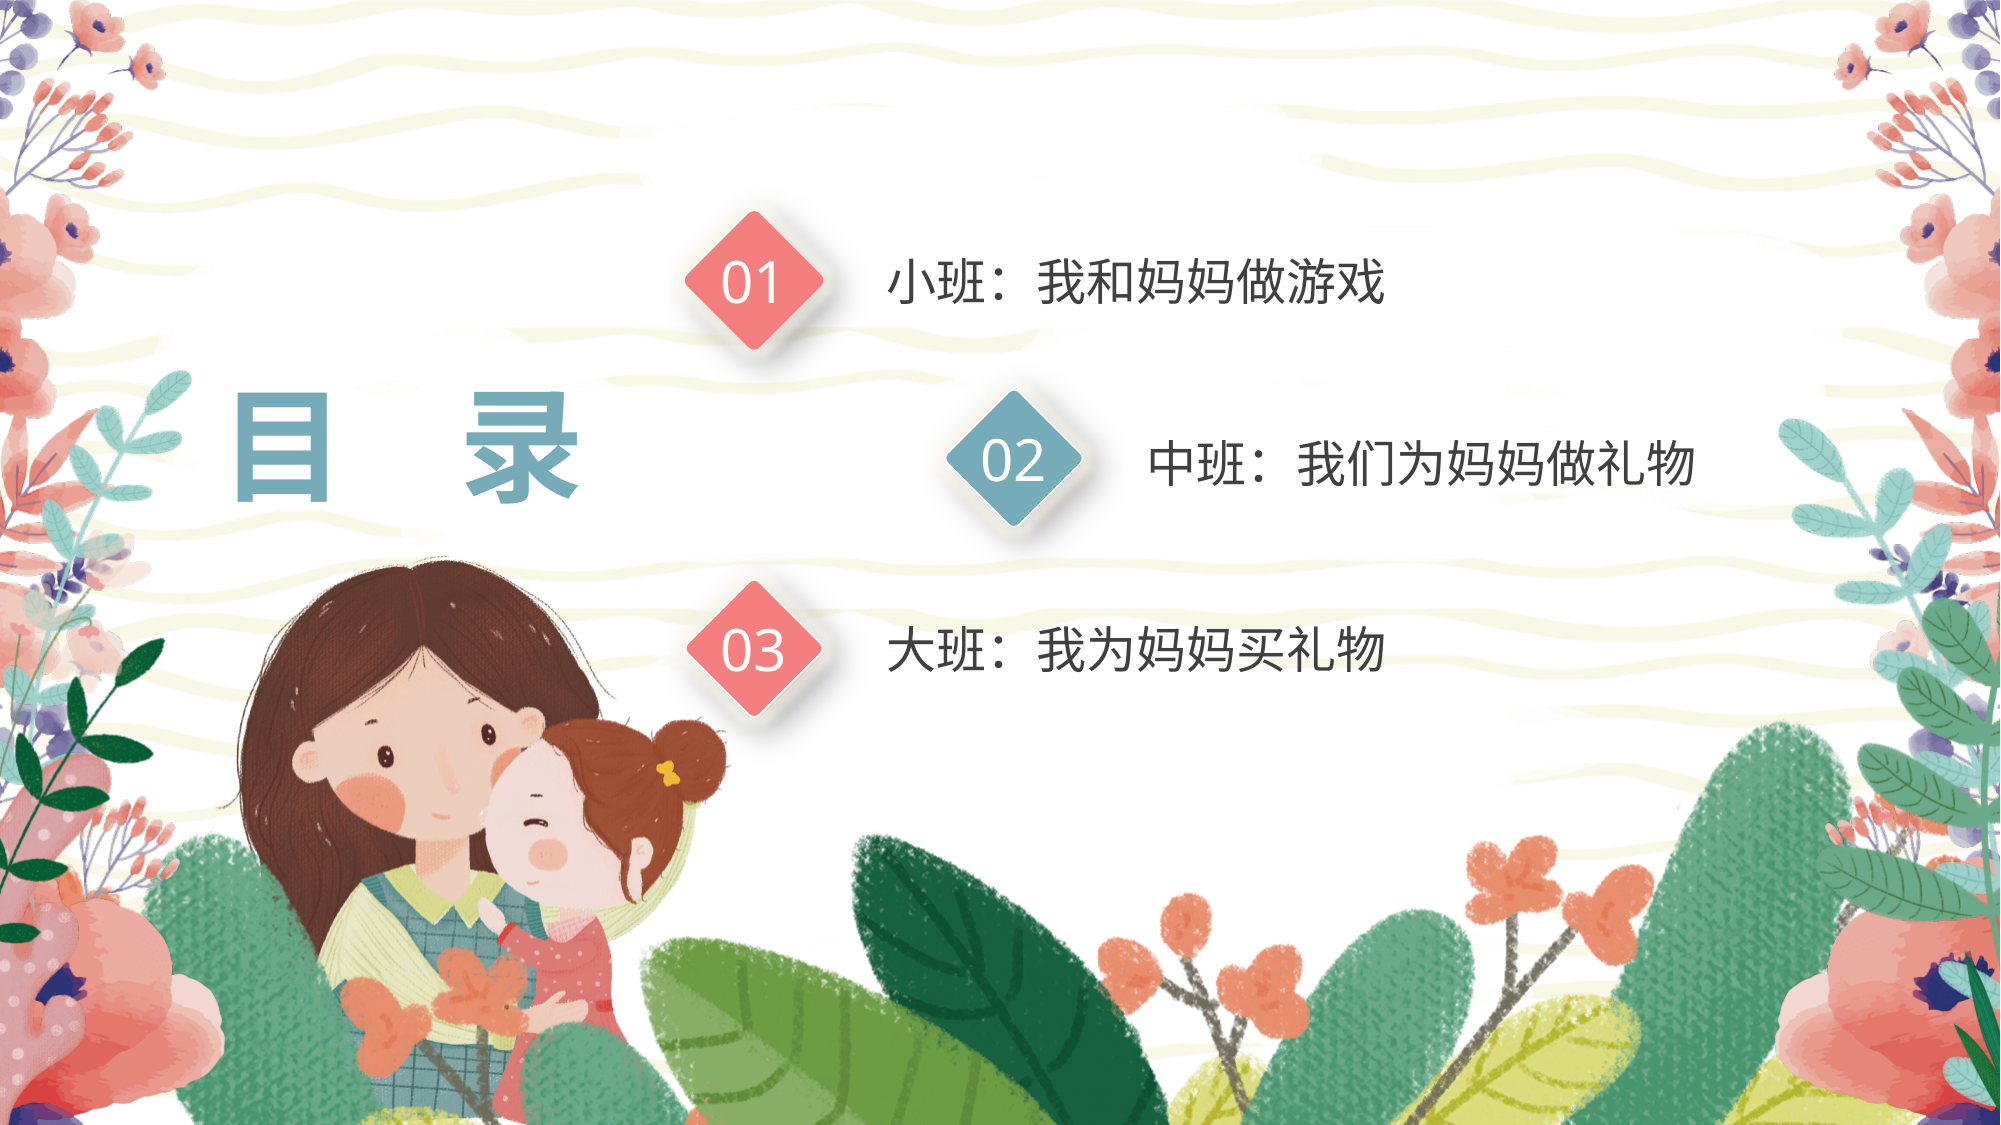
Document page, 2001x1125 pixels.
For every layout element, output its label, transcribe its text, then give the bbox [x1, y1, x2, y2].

text_box 目 录 [205, 360, 600, 525]
text_box 02 [945, 389, 1083, 527]
text_box 03 [685, 579, 823, 717]
text_box 01 [685, 211, 823, 349]
text_box 中班：我们为妈妈做礼物 [1146, 432, 1809, 493]
text_box 小班：我和妈妈做游戏 [886, 250, 1678, 311]
text_box 大班：我为妈妈买礼物 [886, 618, 1571, 679]
picture [0, 0, 2001, 1125]
